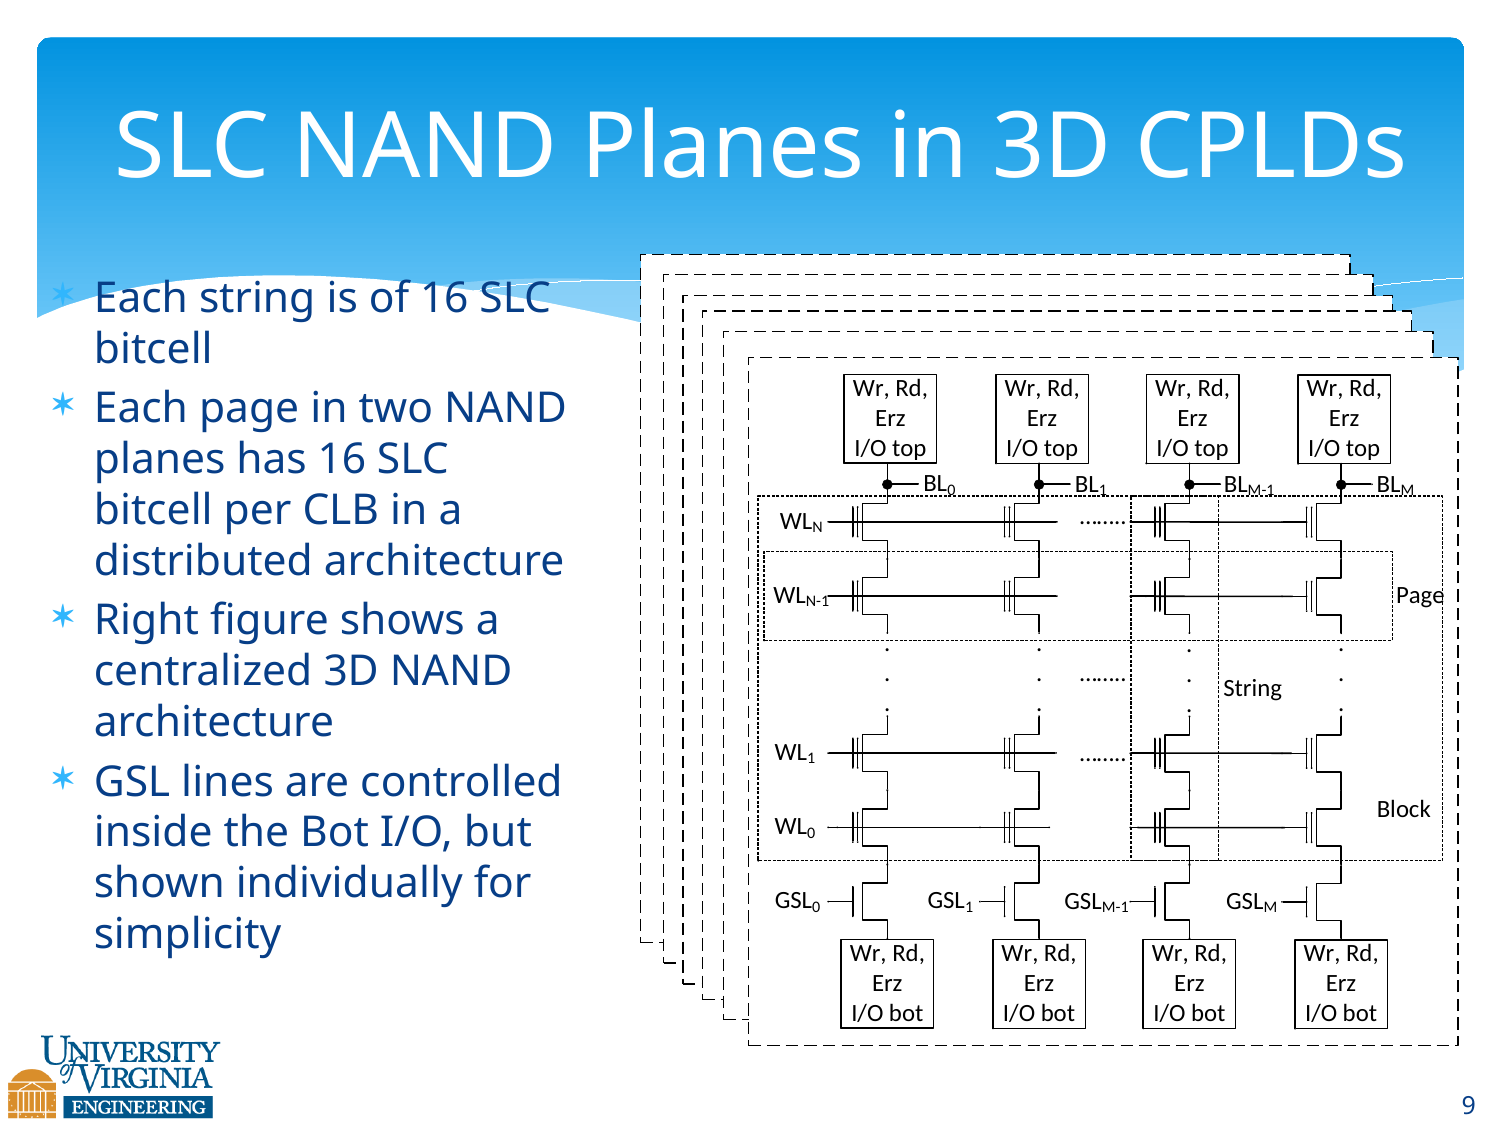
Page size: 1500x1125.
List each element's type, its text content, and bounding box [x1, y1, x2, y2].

picture [637, 250, 1462, 1050]
list Each string is of 16 SLC bitcell Each page in two NAND planes has 16 SLC bitcell per CLB in a distributed architecture Right figure shows a centralized 3D NAND architecture GSL lines are controlled inside the Bot I/O, but shown individually for simplicity [37, 262, 588, 1005]
title SLC NAND Planes in 3D CPLDs [75, 37, 1425, 243]
slide_number 9 [1437, 1087, 1500, 1125]
picture [0, 1030, 225, 1125]
